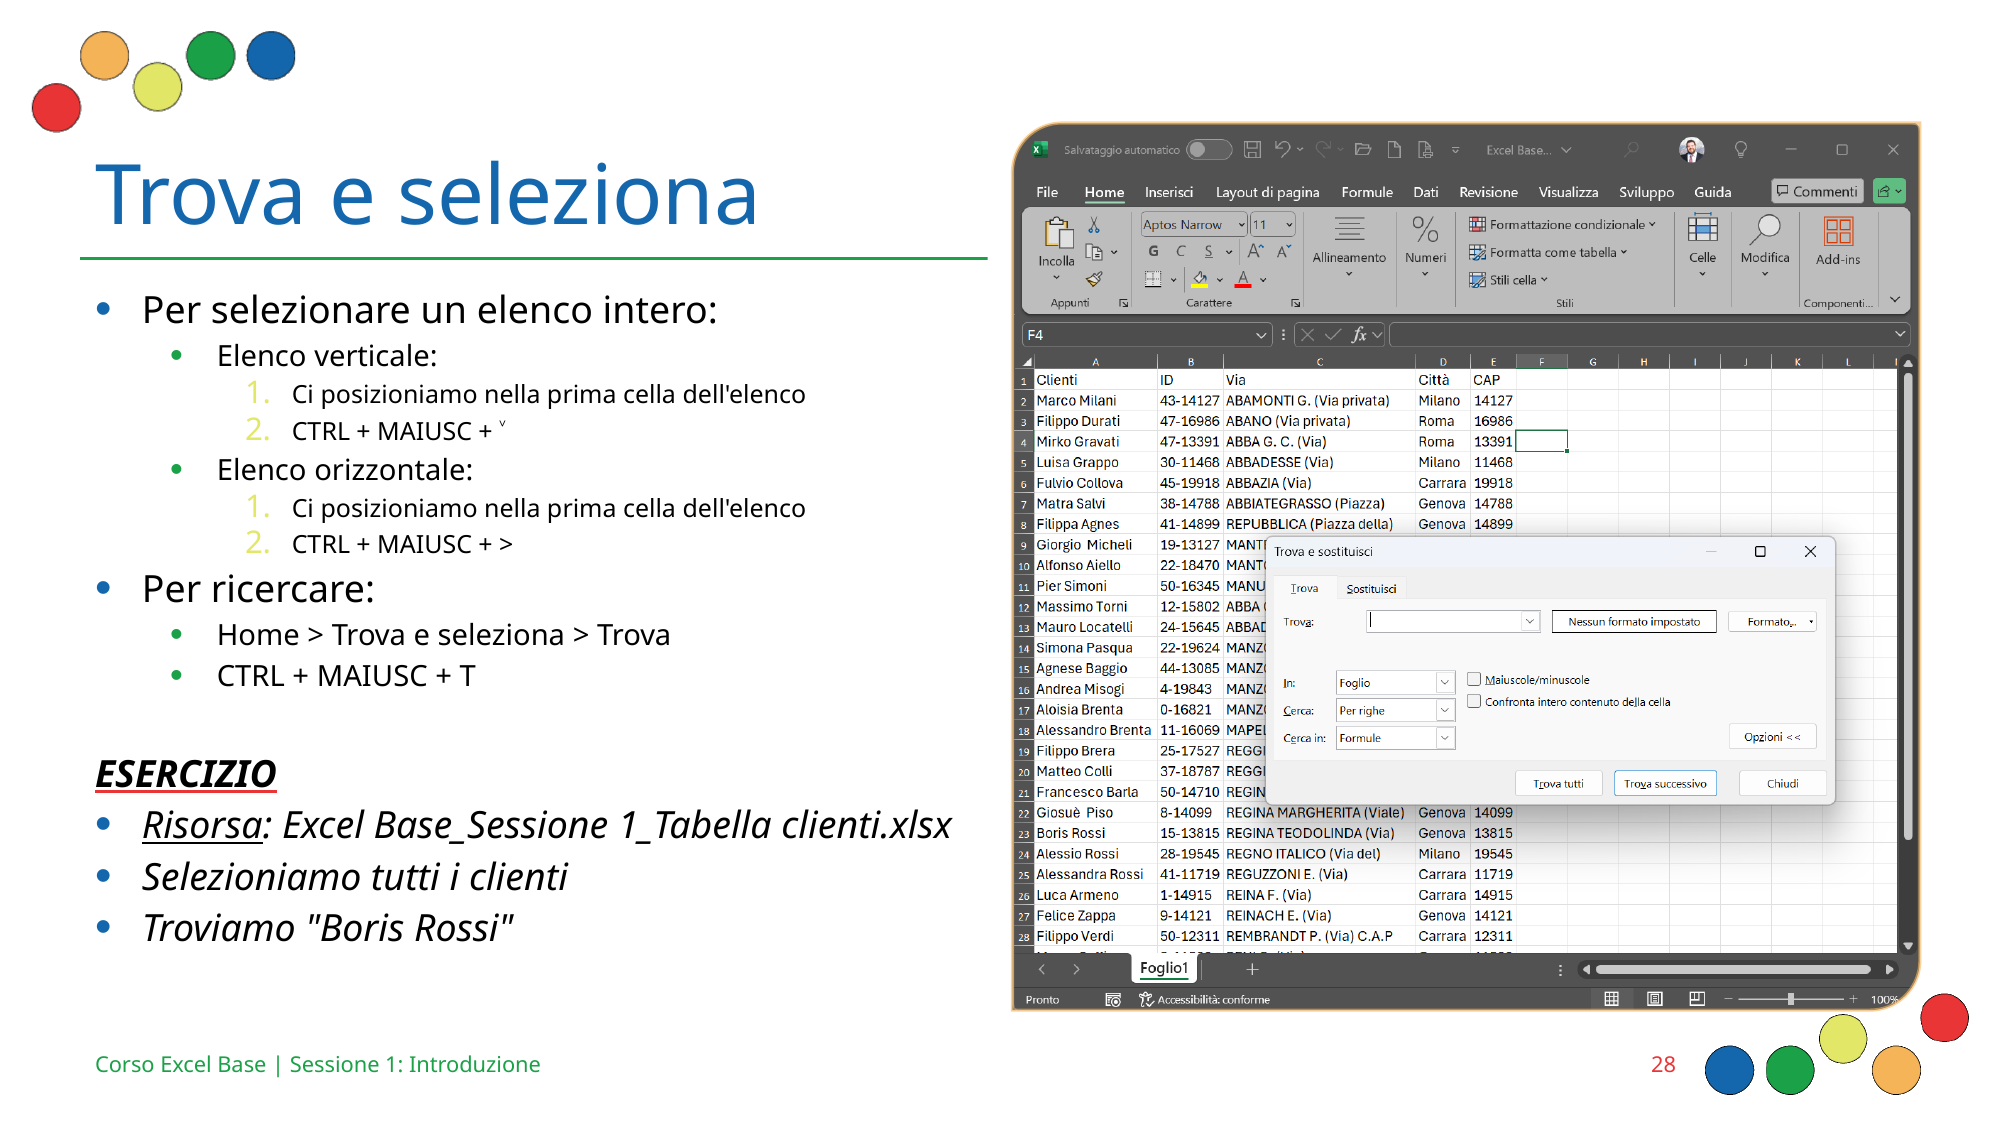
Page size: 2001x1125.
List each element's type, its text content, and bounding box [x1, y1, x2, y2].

slide_number 28 [1583, 1035, 1692, 1096]
footer Corso Excel Base | Sessione 1: Introduzione [80, 1035, 1571, 1096]
title Trova e seleziona [80, 123, 988, 259]
picture [1012, 122, 1971, 1096]
list Per selezionare un elenco intero: Elenco verticale: Ci posizioniamo nella prima cella dell'elenco CTRL + MAIUSC + ˅ Elenco orizzontale: Ci posizioniamo nella prima cella dell'elenco CTRL + MAIUSC + > Per ricercare: Home > Trova e seleziona > Trova CTRL + MAIUSC + T ESERCIZIO Risorsa: Excel Base_Sessione 1_Tabella clienti.xlsx Selezioniamo tutti i clienti Troviamo "Boris Rossi" [80, 278, 988, 1011]
picture [29, 30, 295, 135]
